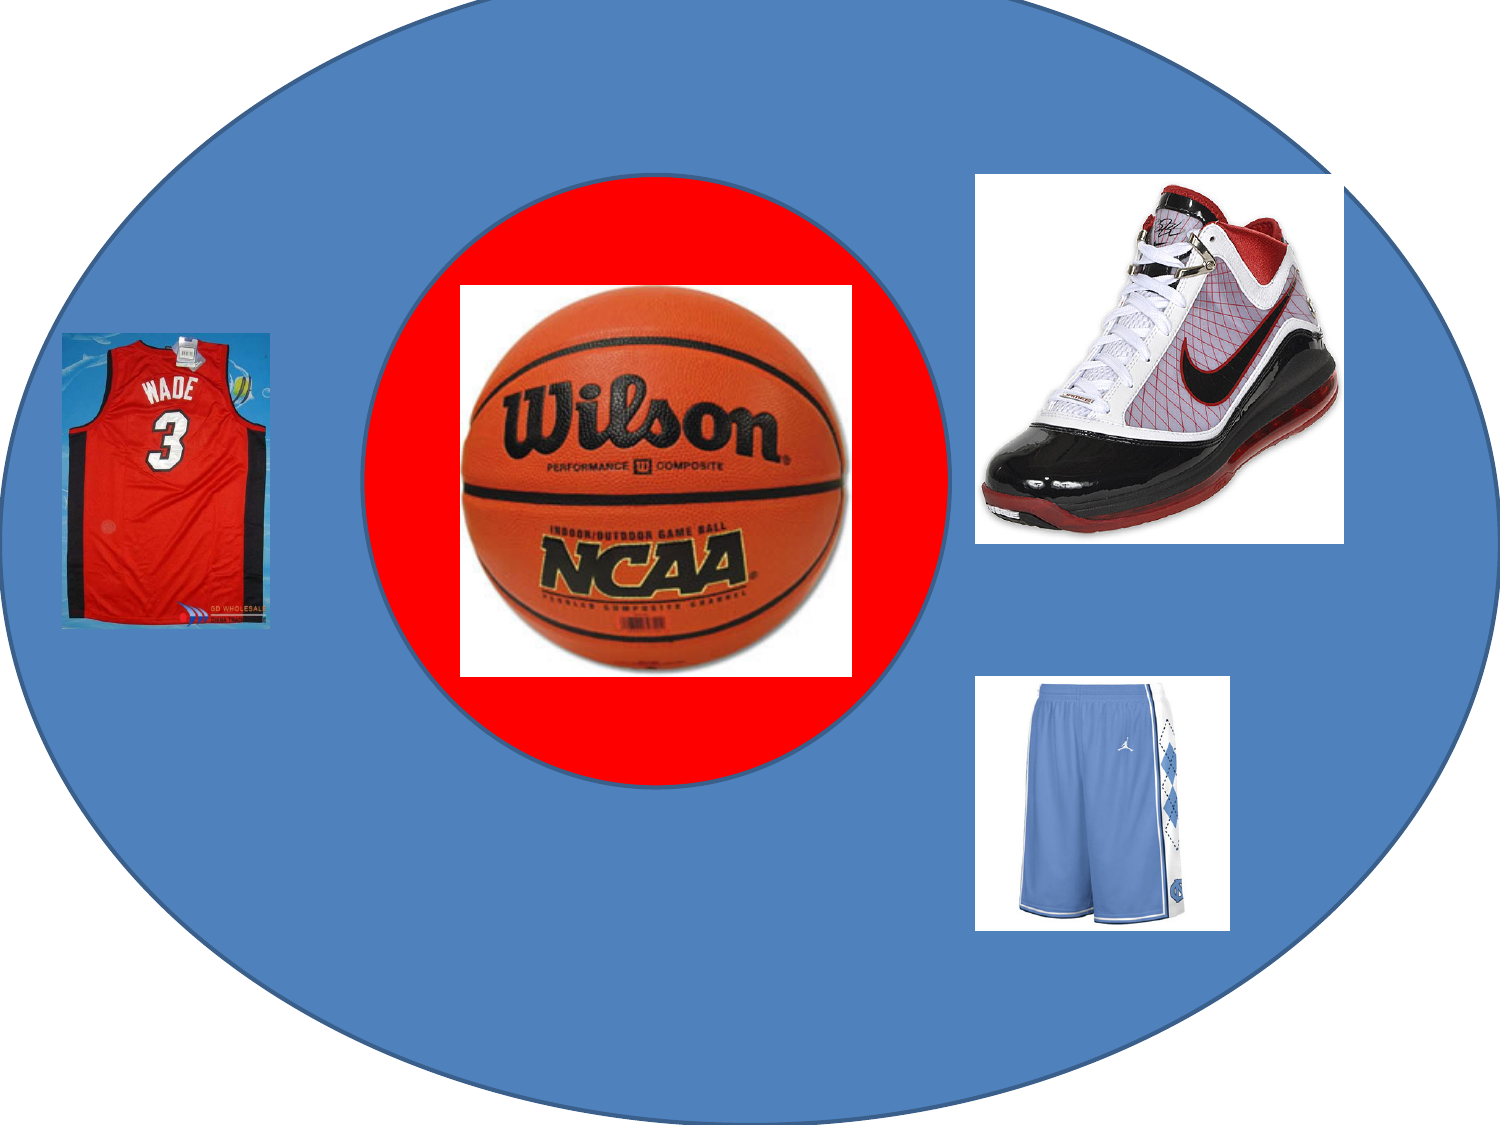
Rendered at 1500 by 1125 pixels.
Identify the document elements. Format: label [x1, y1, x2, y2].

picture [62, 333, 270, 630]
picture [975, 676, 1230, 931]
picture [460, 285, 852, 677]
text_box [0, 0, 1500, 1125]
picture [975, 174, 1345, 544]
text_box [360, 172, 952, 790]
